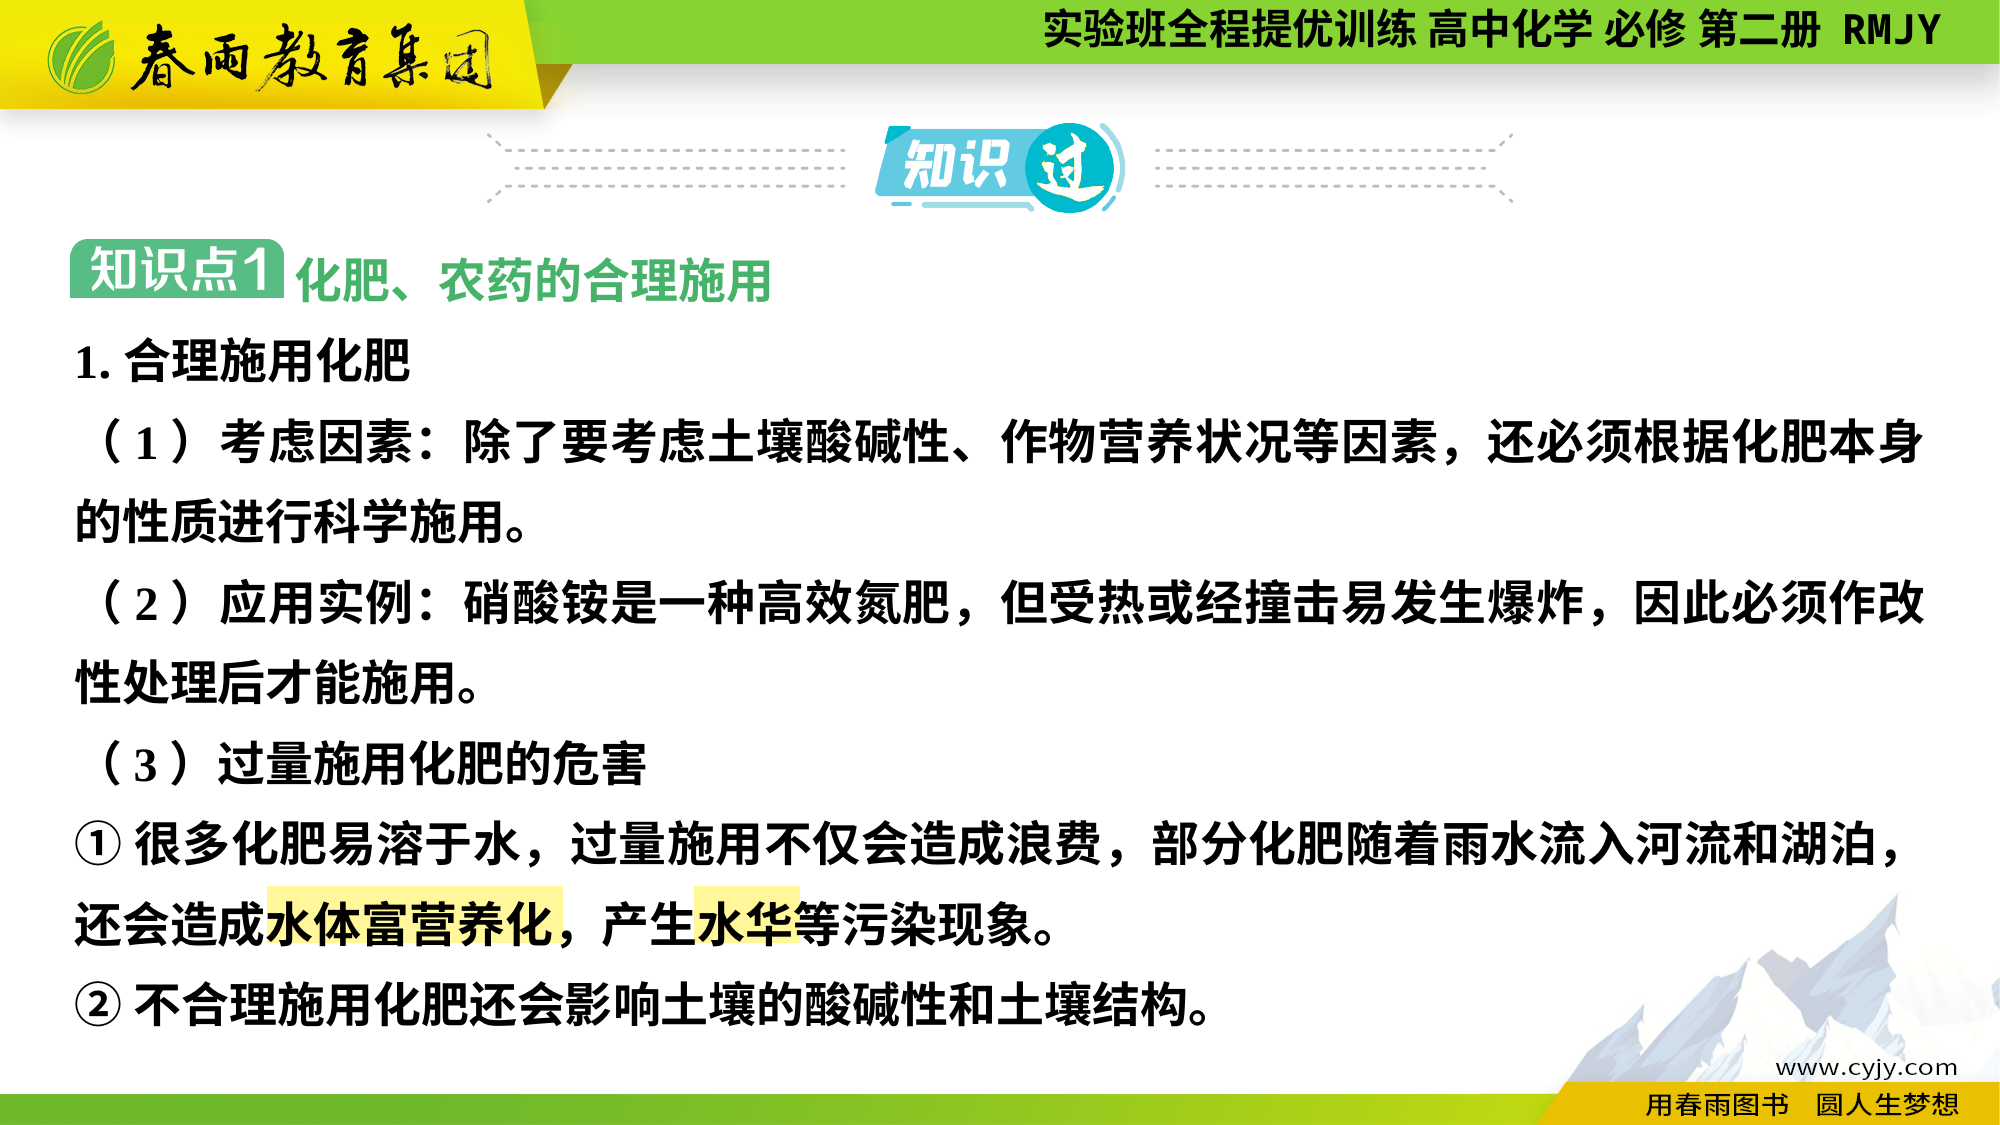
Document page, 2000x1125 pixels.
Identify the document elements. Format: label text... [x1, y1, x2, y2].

text_box 化肥、农药的合理施用 1.合理施用化肥 （1）考虑因素：除了要考虑土壤酸碱性、作物营养状况等因素，还必须根据化肥本身的性质进行科学施用。 （2）应用实例：硝酸铵是一种高效氮肥，但受热或经撞击易发生爆炸，因此必须作改性处理后才能施用。 （3）过量施用化肥的危害 ①很多化肥易溶于水，过量施用不仅会造成浪费，部分化肥随着雨水流入河流和湖泊，还会造成水体富营养化，产生水华等污染现象。 ②不合理施用化肥还会影响土壤的酸碱性和土壤结构。 [59, 220, 1944, 1040]
picture [0, 0, 2000, 1125]
